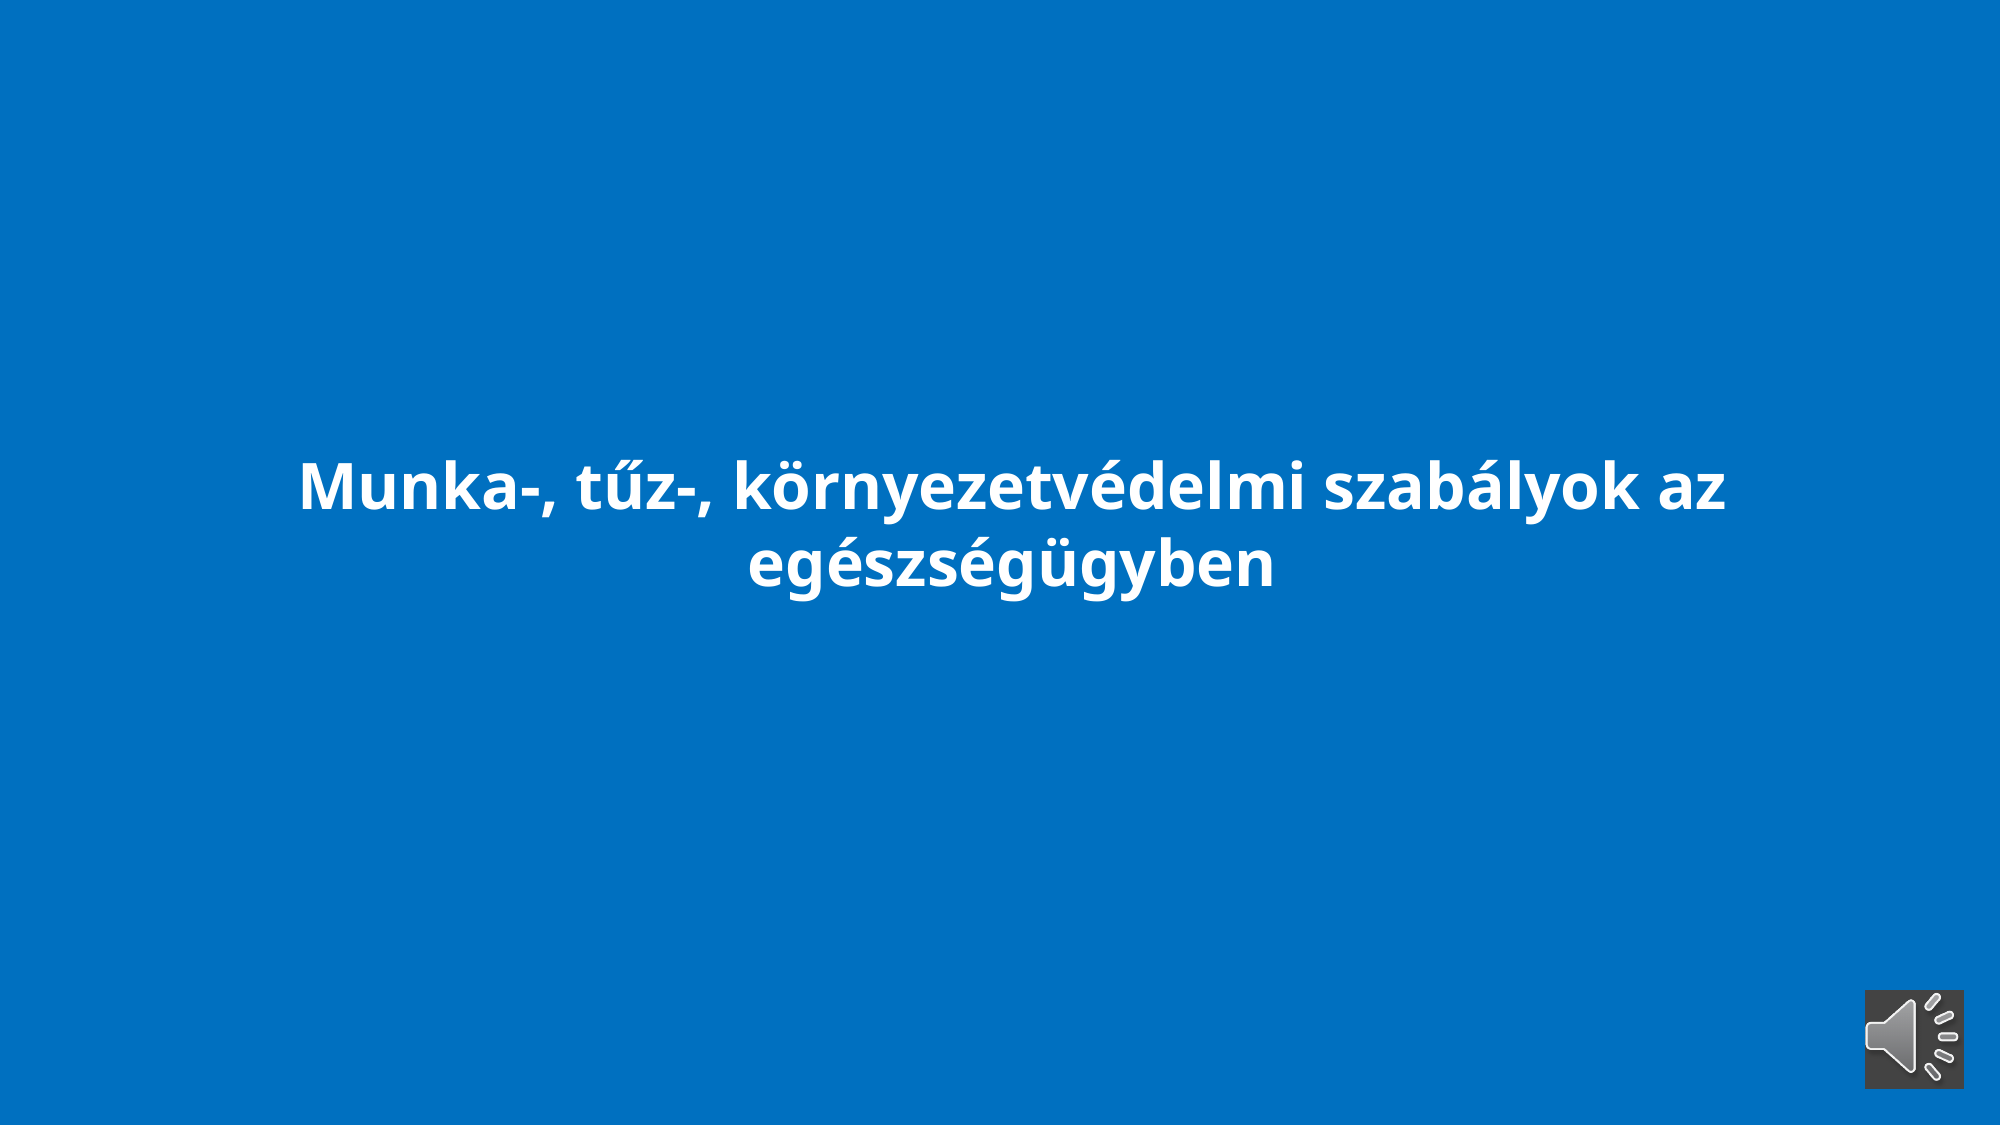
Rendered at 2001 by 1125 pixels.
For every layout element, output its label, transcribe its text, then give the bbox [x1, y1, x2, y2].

picture [1864, 989, 1965, 1090]
title Munka-, tűz-, környezetvédelmi szabályok az egészségügyben [262, 435, 1762, 746]
